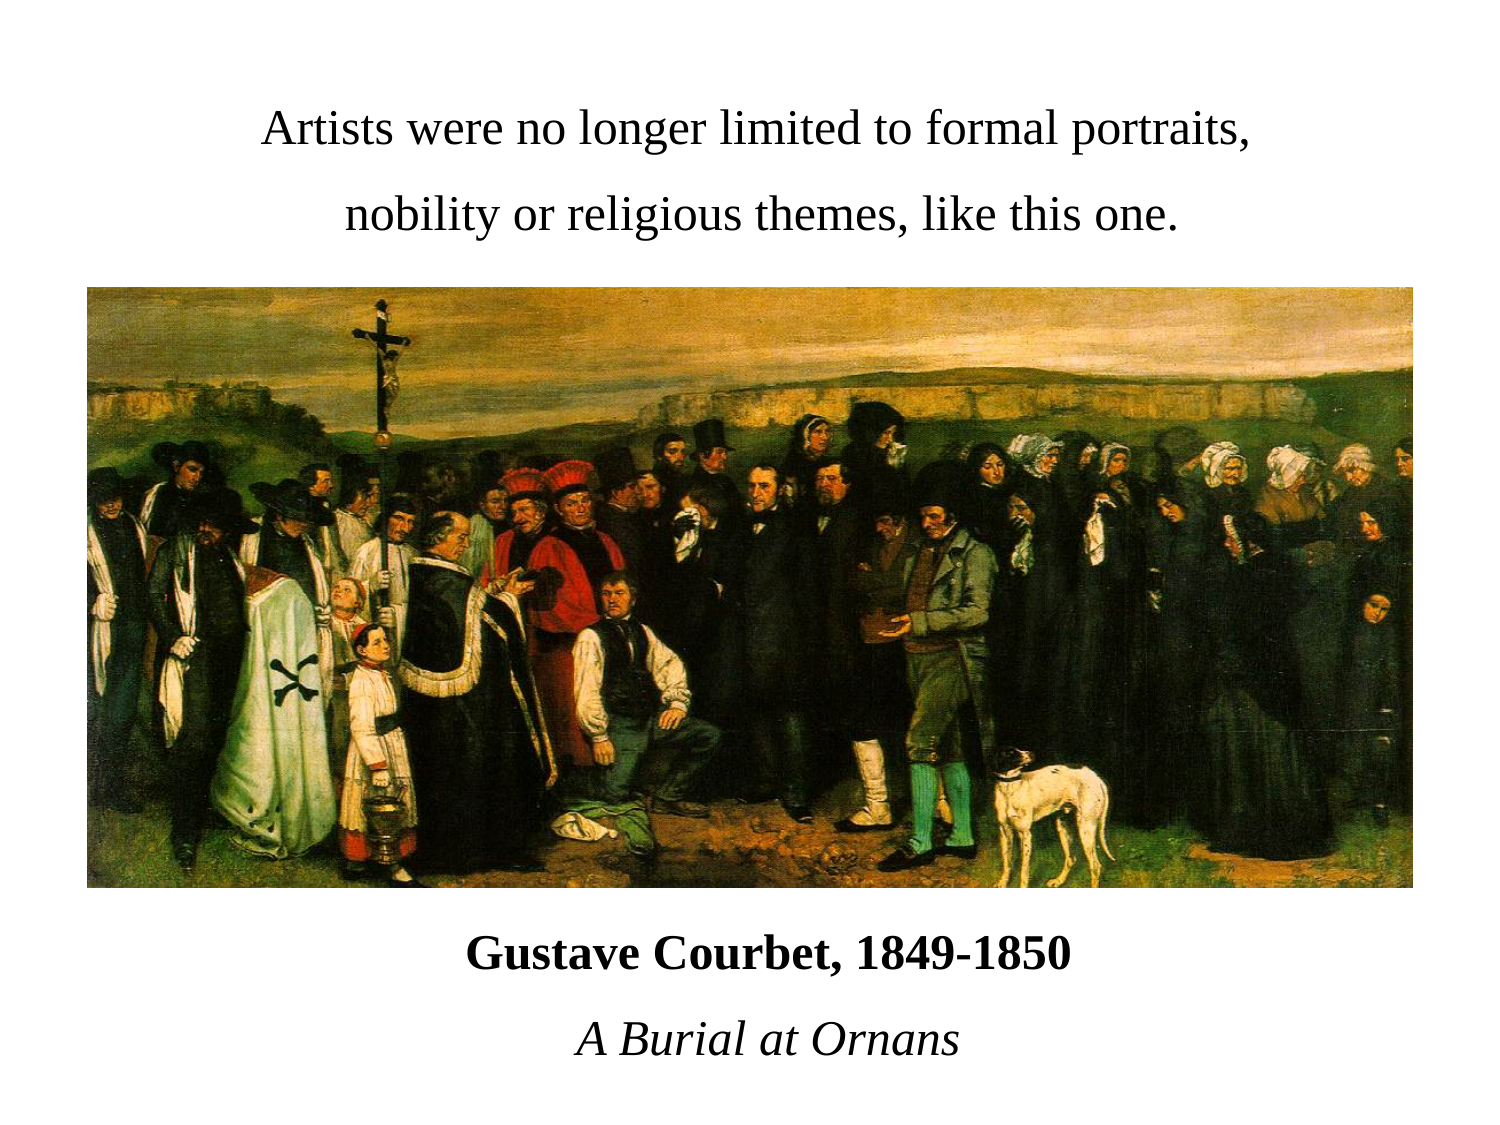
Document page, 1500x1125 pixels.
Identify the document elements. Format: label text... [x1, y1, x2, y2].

text_box Artists were no longer limited to formal portraits, nobility or religious themes, like this one. [137, 87, 1375, 248]
text_box Gustave Courbet, 1849-1850 A Burial at Ornans [437, 912, 1100, 1073]
picture [87, 287, 1413, 888]
